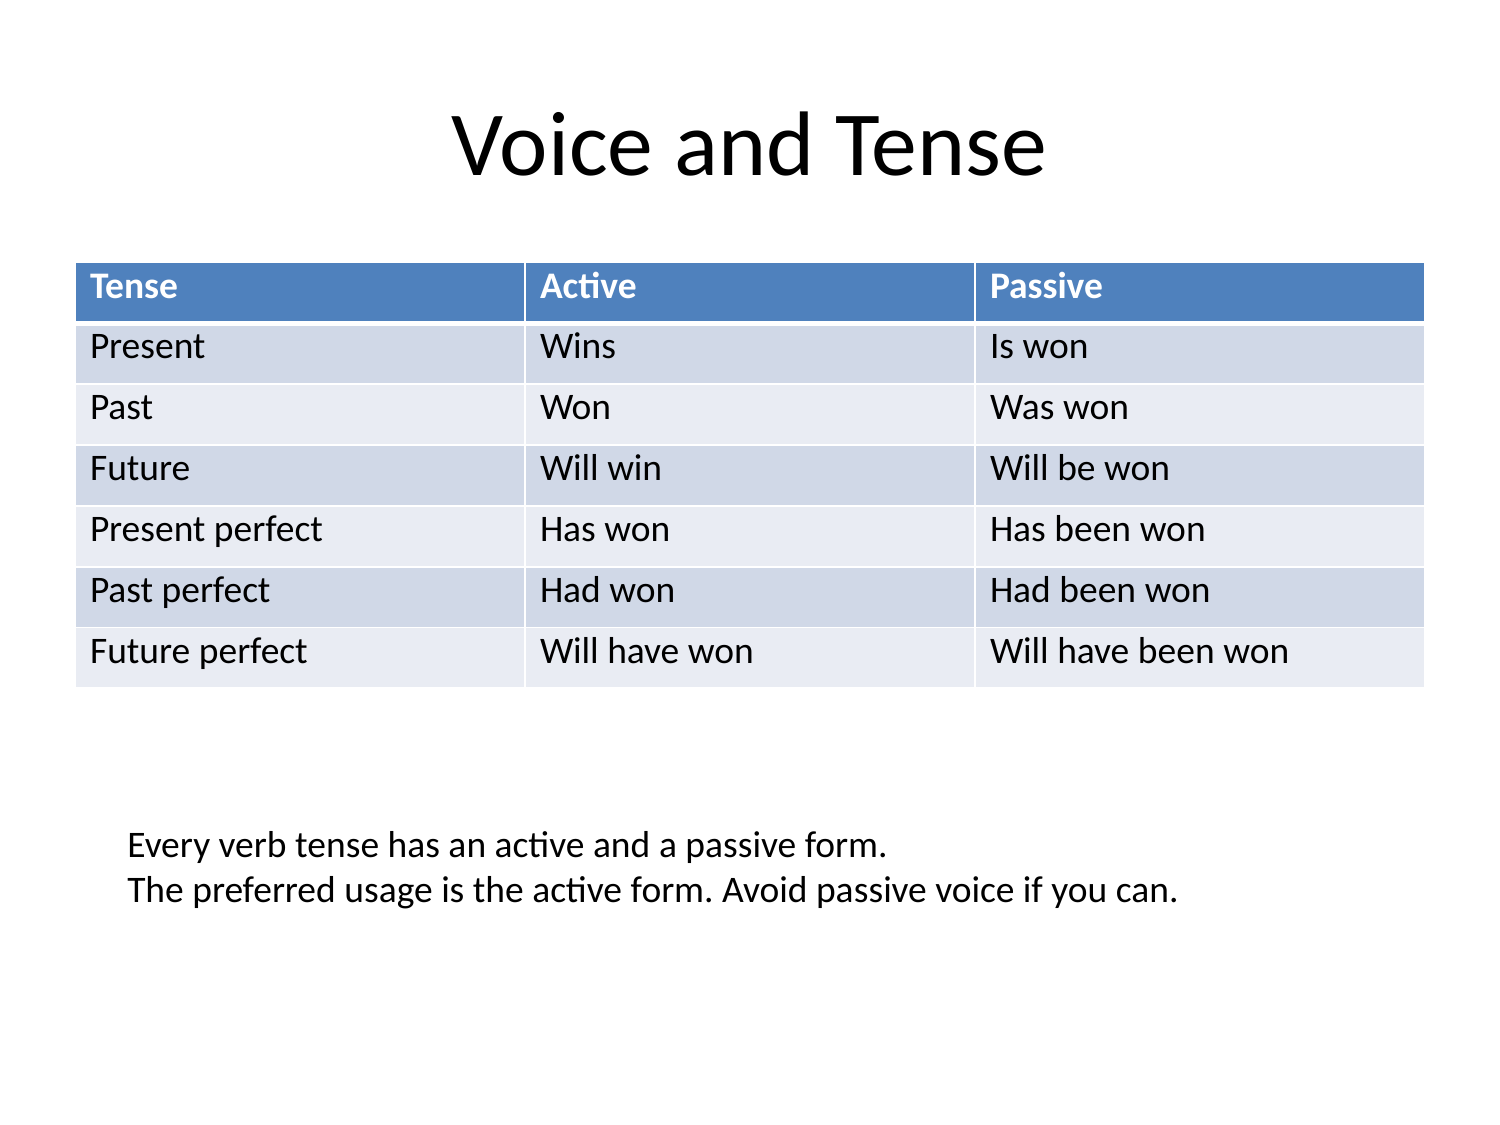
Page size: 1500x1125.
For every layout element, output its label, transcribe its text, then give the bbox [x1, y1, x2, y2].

table_cell Present perfect [76, 507, 524, 566]
table_cell Will be won [976, 446, 1424, 505]
table_cell Will win [526, 446, 974, 505]
table_cell Wins [526, 326, 974, 383]
title Voice and Tense [75, 45, 1425, 233]
table_cell Future [76, 446, 524, 505]
table_header Passive [976, 263, 1424, 321]
table_header Active [526, 263, 974, 321]
table_cell Will have been won [976, 628, 1424, 687]
table_cell Past [76, 385, 524, 444]
table_cell Had won [526, 568, 974, 627]
table_cell Has won [526, 507, 974, 566]
table_cell Future perfect [76, 628, 524, 687]
table_cell Won [526, 385, 974, 444]
table_cell Will have won [526, 628, 974, 687]
table_cell Present [76, 326, 524, 383]
table_cell Is won [976, 326, 1424, 383]
table_cell Past perfect [76, 568, 524, 627]
text_box Every verb tense has an active and a passive form. The preferred usage is the active form. Avoid passive voice if you can. [112, 812, 1375, 918]
table_cell Was won [976, 385, 1424, 444]
table_cell Has been won [976, 507, 1424, 566]
table_header Tense [76, 263, 524, 321]
table_cell Had been won [976, 568, 1424, 627]
